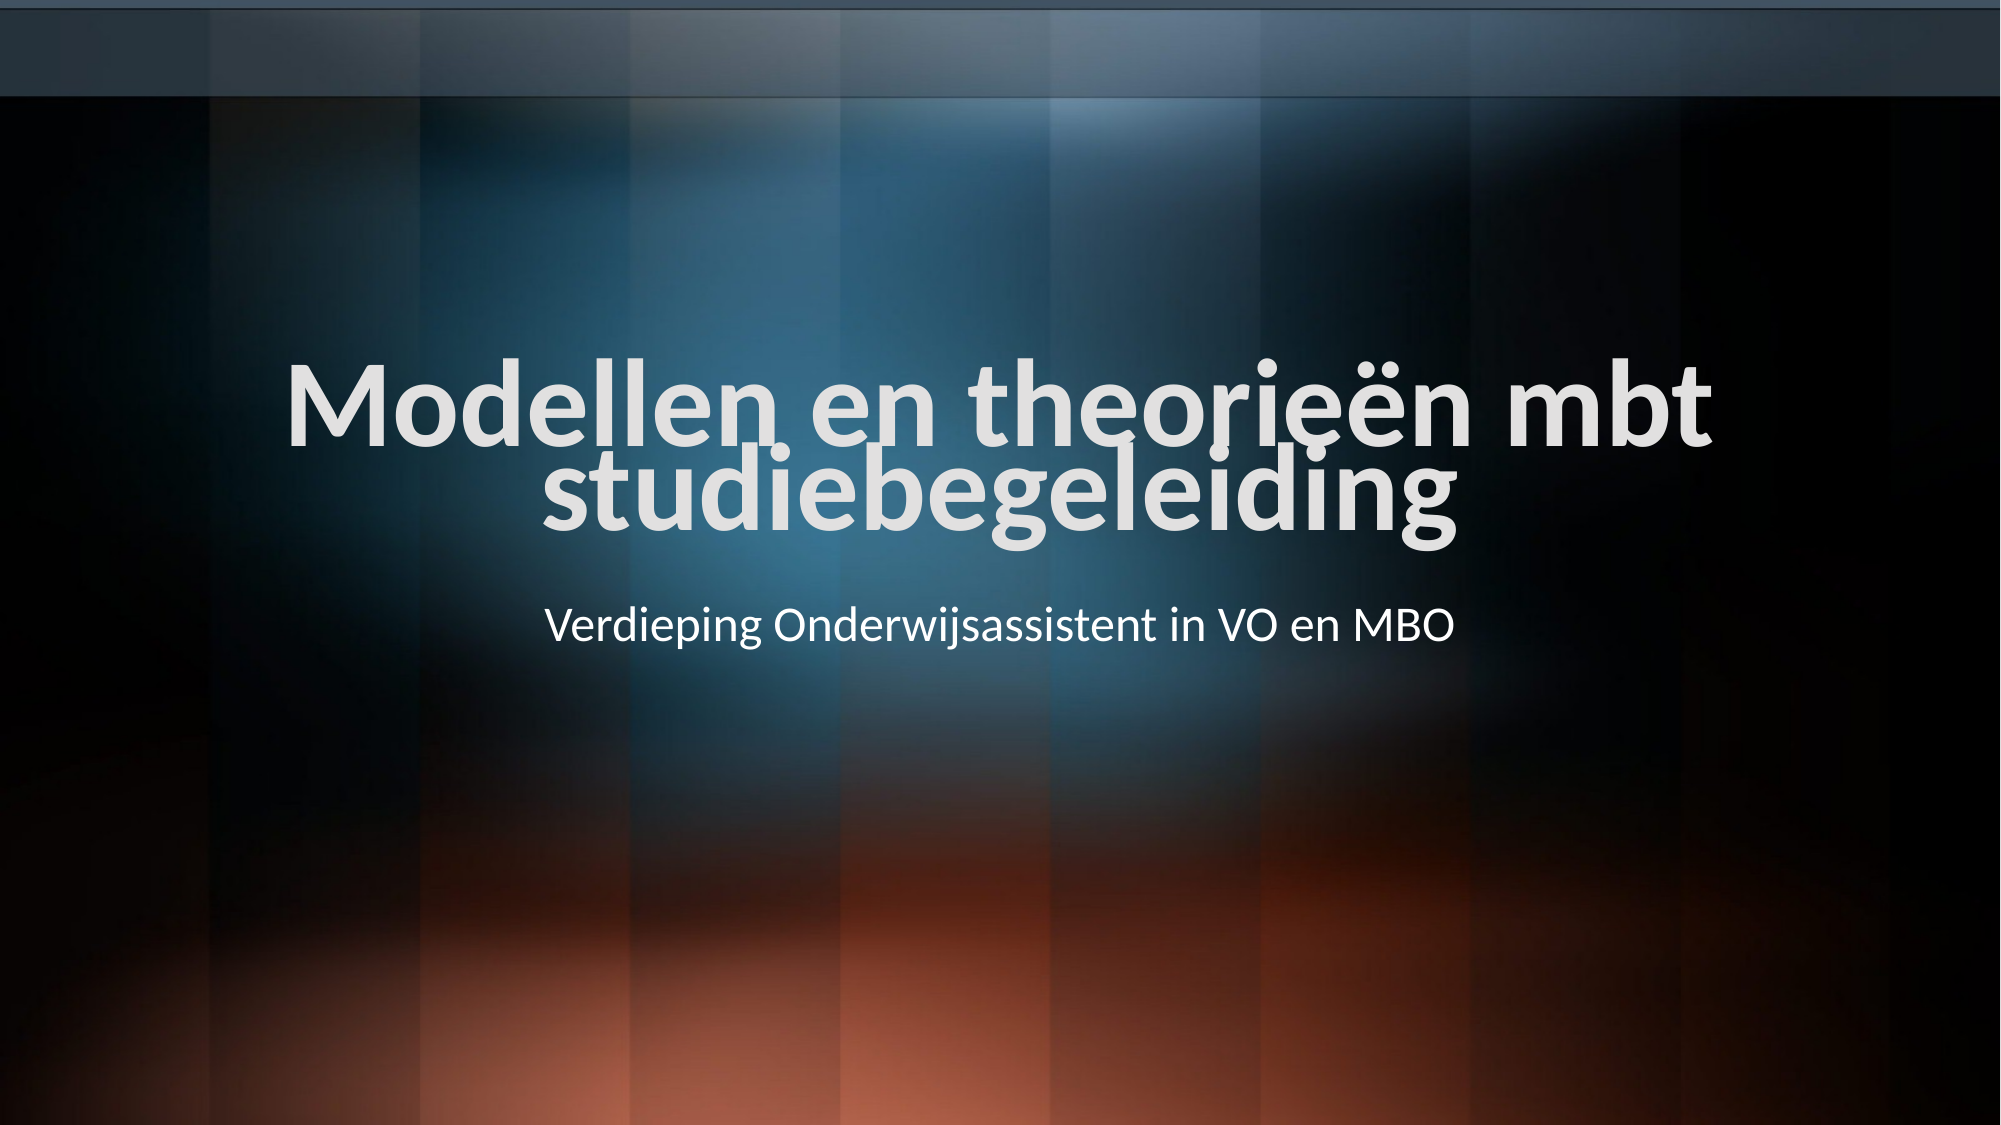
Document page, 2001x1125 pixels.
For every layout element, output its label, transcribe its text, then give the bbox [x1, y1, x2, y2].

picture [0, 0, 2001, 1125]
subtitle Verdieping Onderwijsassistent in VO en MBO [249, 590, 1750, 863]
title Modellen en theorieën mbt studiebegeleiding [249, 170, 1750, 563]
